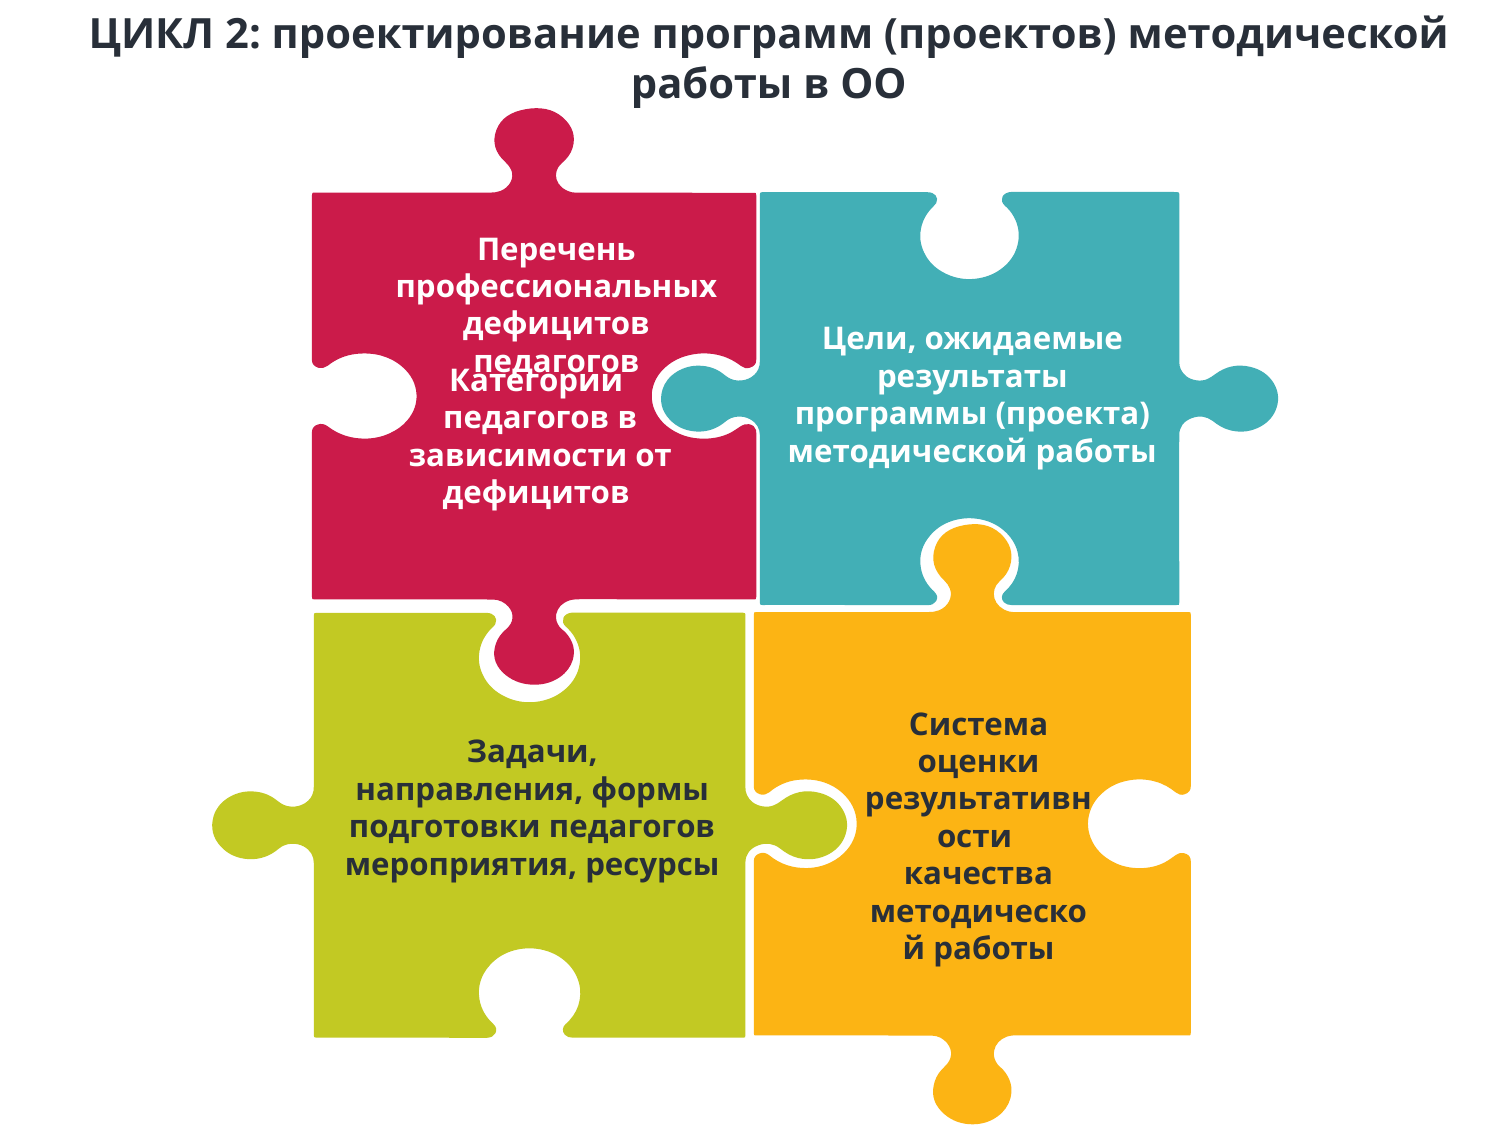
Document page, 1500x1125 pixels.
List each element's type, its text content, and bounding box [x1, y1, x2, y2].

text_box Задачи, направления, формы подготовки педагогов мероприятия, ресурсы [314, 724, 750, 889]
text_box [311, 423, 757, 685]
text_box [753, 524, 1191, 795]
text_box Категории педагогов в зависимости от дефицитов [346, 352, 734, 518]
text_box [311, 115, 757, 368]
text_box [1180, 365, 1279, 432]
text_box [753, 852, 1191, 1125]
text_box [750, 791, 844, 860]
text_box Система оценки результативности качества методической работы [844, 696, 1113, 974]
text_box ЦИКЛ 2: проектирование программ (проектов) методической работы в ОО [37, 0, 1500, 115]
text_box Цели, ожидаемые результаты программы (проекта) методической работы [765, 311, 1180, 476]
text_box [212, 612, 746, 1038]
text_box Перечень профессиональных дефицитов педагогов [363, 221, 750, 386]
text_box [734, 191, 1180, 606]
